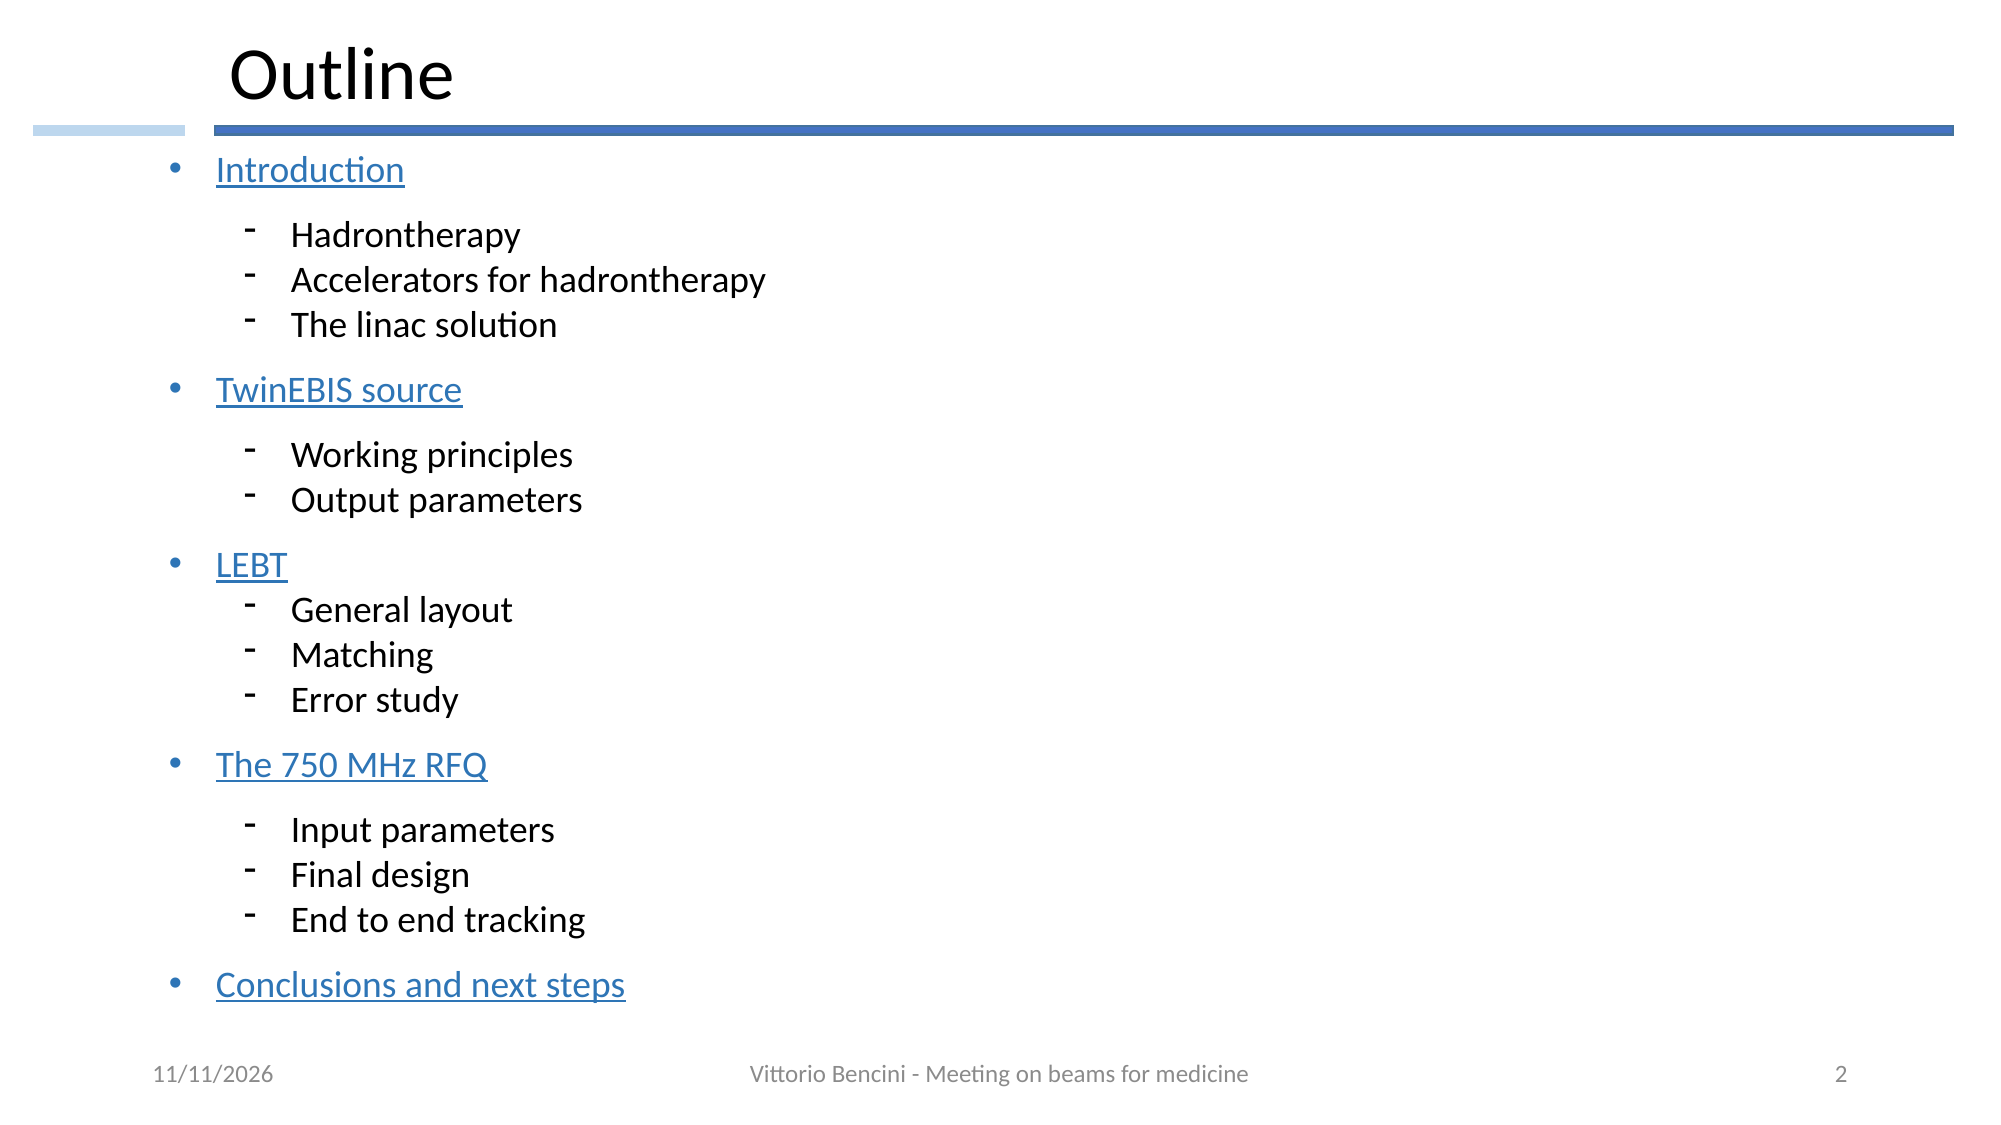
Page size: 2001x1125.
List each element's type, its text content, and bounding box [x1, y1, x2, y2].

text_box Introduction Hadrontherapy Accelerators for hadrontherapy The linac solution TwinEBIS source Working principles Output parameters LEBT General layout Matching Error study The 750 MHz RFQ Input parameters Final design End to end tracking Conclusions and next steps [154, 137, 898, 1125]
slide_number 2 [1412, 1042, 1863, 1103]
footer Vittorio Bencini - Meeting on beams for medicine [662, 1042, 1338, 1103]
text_box Outline [214, 17, 719, 123]
text_box [33, 125, 185, 136]
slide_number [137, 1042, 588, 1103]
text_box [214, 125, 1954, 136]
